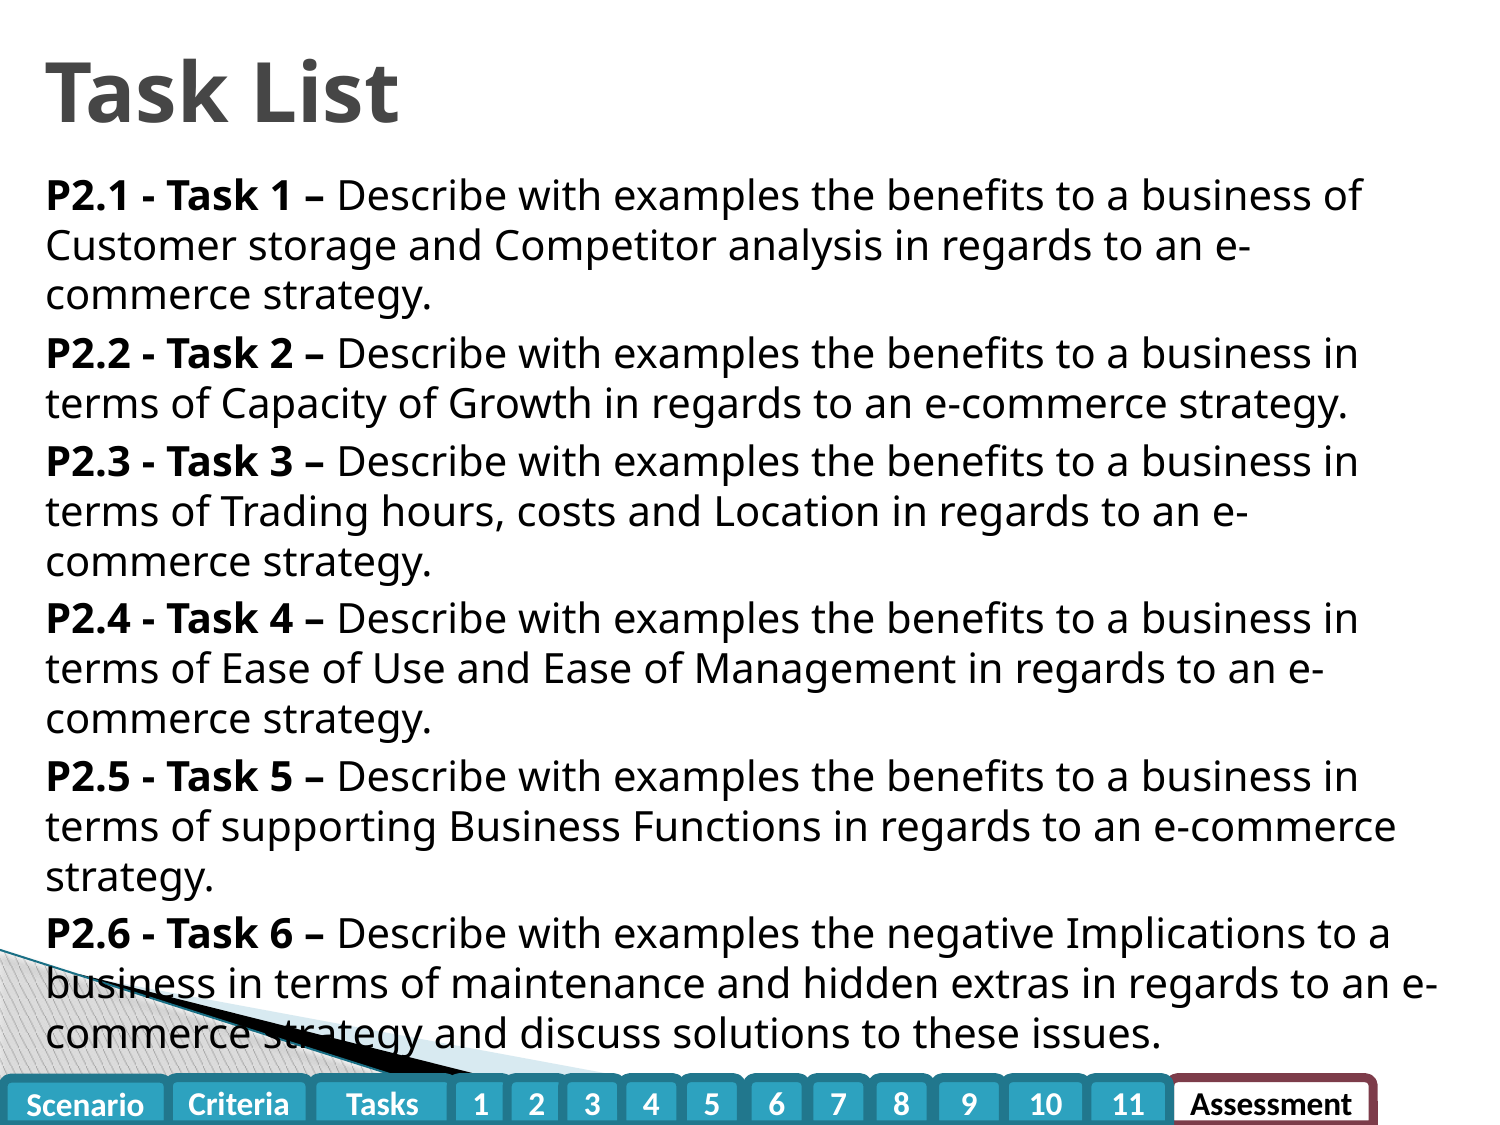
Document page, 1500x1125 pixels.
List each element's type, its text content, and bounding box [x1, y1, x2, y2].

list P2.1 - Task 1 – Describe with examples the benefits to a business of Customer storage and Competitor analysis in regards to an e-commerce strategy. P2.2 - Task 2 – Describe with examples the benefits to a business in terms of Capacity of Growth in regards to an e-commerce strategy. P2.3 - Task 3 – Describe with examples the benefits to a business in terms of Trading hours, costs and Location in regards to an e-commerce strategy. P2.4 - Task 4 – Describe with examples the benefits to a business in terms of Ease of Use and Ease of Management in regards to an e-commerce strategy. P2.5 - Task 5 – Describe with examples the benefits to a business in terms of supporting Business Functions in regards to an e-commerce strategy. P2.6 - Task 6 – Describe with examples the negative Implications to a business in terms of maintenance and hidden extras in regards to an e-commerce strategy and discuss solutions to these issues. [29, 160, 1471, 1047]
title Task List [29, 30, 1447, 147]
